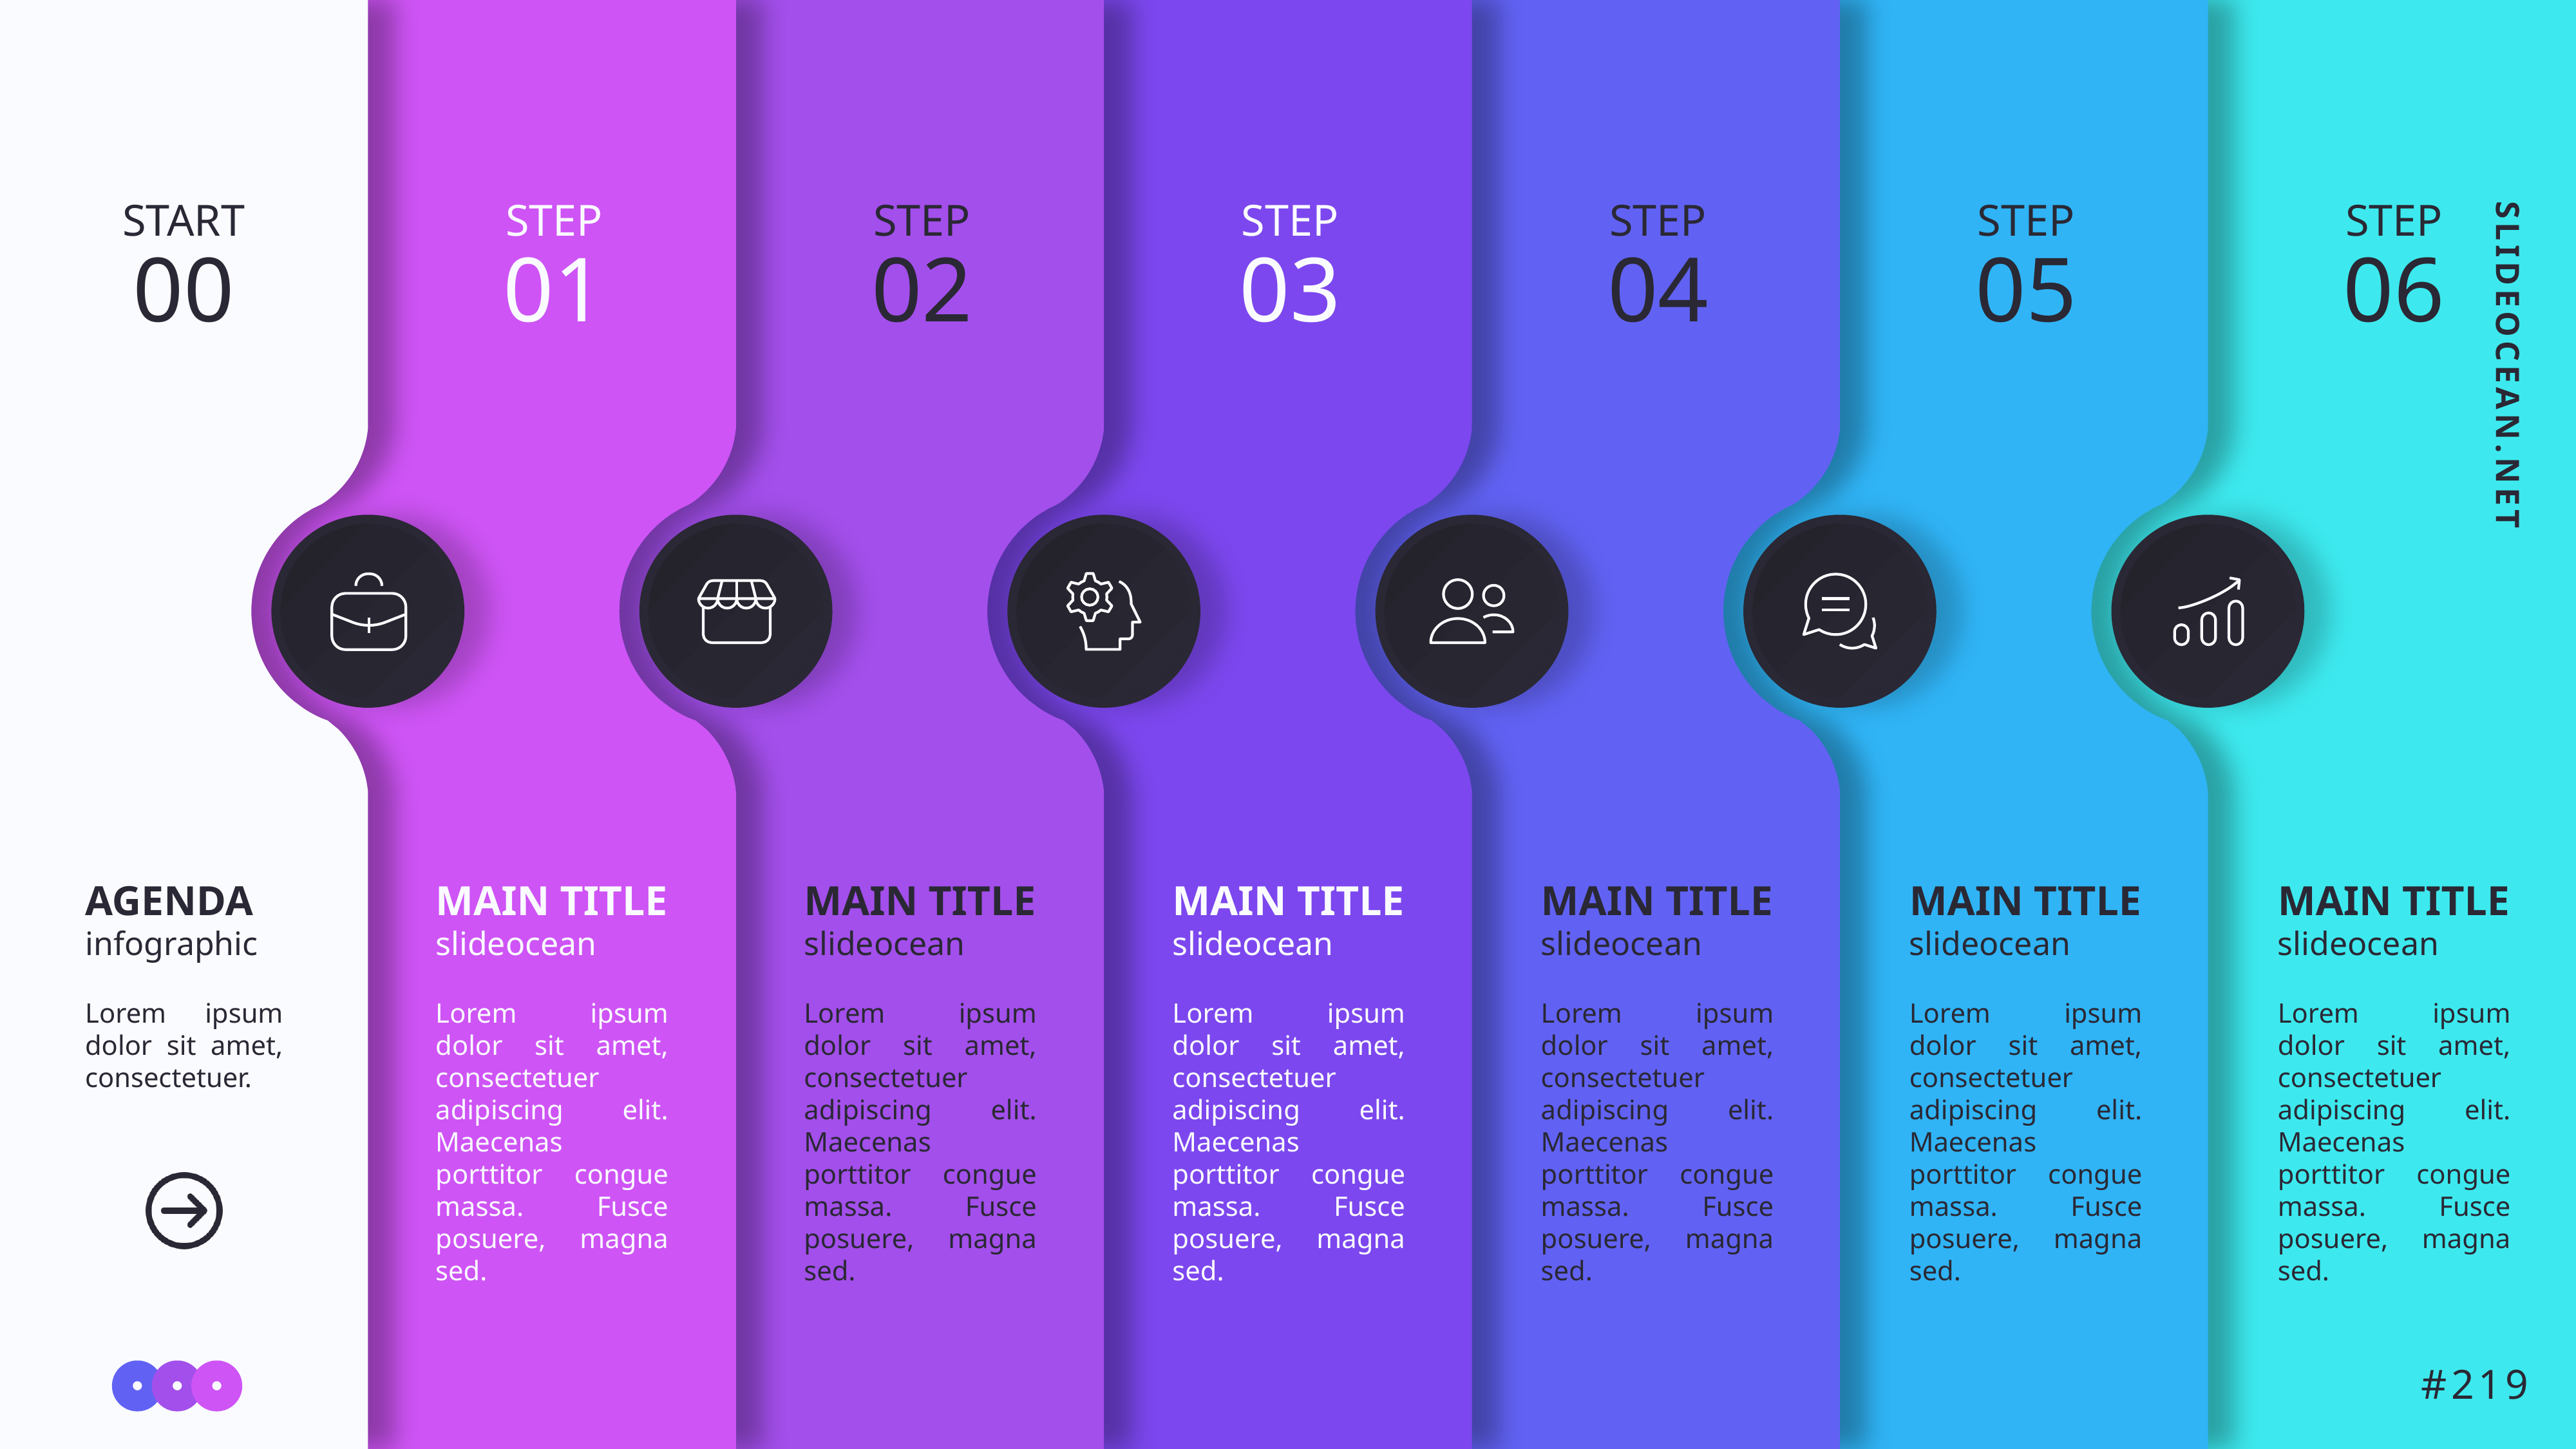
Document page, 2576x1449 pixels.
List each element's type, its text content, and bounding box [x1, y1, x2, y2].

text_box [1162, 869, 1416, 1262]
text_box [1489, 0, 1841, 1449]
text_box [75, 869, 293, 1099]
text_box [794, 869, 1047, 1262]
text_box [1531, 869, 1784, 1262]
text_box SLIDEOCEAN.NET [2489, 201, 2528, 529]
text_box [1940, 187, 2112, 345]
picture [135, 1162, 233, 1260]
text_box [2308, 187, 2480, 345]
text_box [1007, 514, 1201, 708]
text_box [1573, 187, 1744, 345]
text_box [753, 0, 1105, 1449]
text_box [1204, 187, 1376, 345]
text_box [111, 1359, 243, 1412]
text_box [386, 0, 737, 1449]
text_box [39, 187, 329, 345]
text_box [837, 187, 1008, 345]
text_box [0, 0, 369, 1449]
text_box #219 [2385, 1359, 2529, 1408]
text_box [2111, 514, 2305, 708]
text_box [1743, 514, 1937, 708]
text_box [1123, 0, 1473, 1449]
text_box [639, 514, 833, 708]
text_box [2225, 0, 2576, 1449]
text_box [2268, 869, 2521, 1262]
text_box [1899, 869, 2152, 1262]
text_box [270, 514, 465, 708]
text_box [468, 187, 640, 345]
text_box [426, 869, 679, 1262]
text_box [1857, 0, 2210, 1449]
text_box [1375, 514, 1569, 708]
